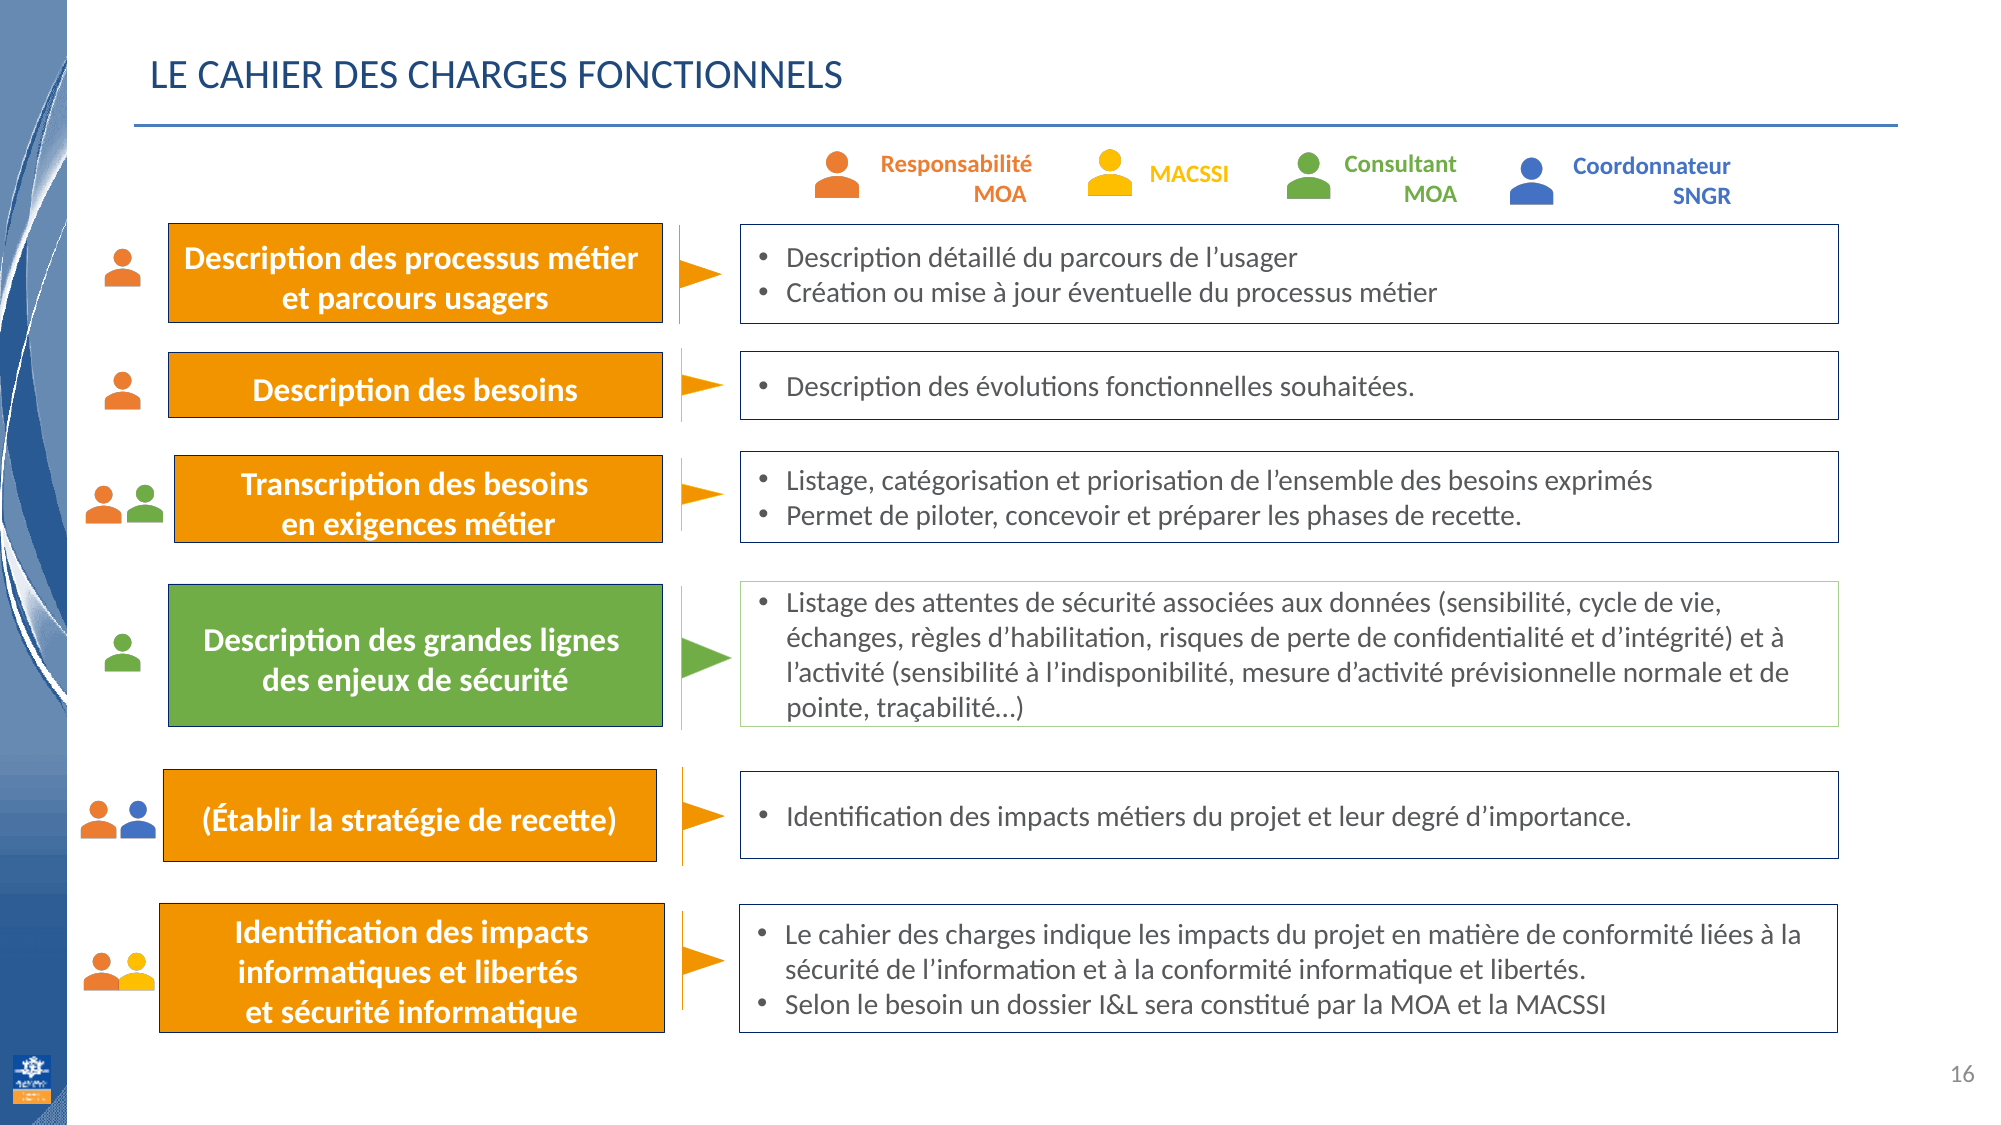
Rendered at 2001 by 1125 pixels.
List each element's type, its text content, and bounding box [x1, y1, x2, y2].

picture [77, 476, 172, 531]
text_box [681, 585, 732, 731]
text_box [682, 910, 725, 1011]
picture [72, 793, 165, 846]
slide_number 16 [1921, 1042, 1991, 1103]
title le cahier des charges fonctionnels [135, 19, 1898, 126]
picture [96, 241, 149, 294]
picture [96, 625, 149, 679]
picture [13, 1055, 51, 1104]
text_box Description des processus métier et parcours usagers [168, 223, 663, 323]
text_box Consultant MOA [1308, 137, 1459, 212]
text_box Description détaillé du parcours de l’usager Création ou mise à jour éventuelle du processus métier [740, 224, 1839, 324]
picture [1499, 148, 1564, 214]
text_box Coordonnateur SNGR [1517, 137, 1733, 216]
text_box Le cahier des charges indique les impacts du projet en matière de conformité liées à la sécurité de l’information et à la conformité informatique et libertés. Selon le besoin un dossier I&L sera constitué par la MOA et la MACSSI [739, 903, 1838, 1033]
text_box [681, 457, 724, 532]
text_box Transcription des besoins en exigences métier [174, 455, 663, 543]
picture [96, 364, 149, 417]
picture [75, 945, 163, 998]
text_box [679, 224, 722, 324]
text_box Identification des impacts métiers du projet et leur degré d’importance. [740, 771, 1839, 859]
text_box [681, 348, 724, 422]
text_box (Établir la stratégie de recette) [162, 769, 657, 862]
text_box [682, 766, 725, 866]
text_box Listage des attentes de sécurité associées aux données (sensibilité, cycle de vie, échanges, règles d’habilitation, risques de perte de confidentialité et d’intégrité) et à l’activité (sensibilité à l’indisponibilité, mesure d’activité prévisionnelle normale et de pointe, traçabilité…) [740, 581, 1839, 727]
text_box Identification des impacts informatiques et libertés et sécurité informatique [159, 902, 665, 1033]
text_box Description des grandes lignes des enjeux de sécurité [168, 583, 663, 727]
text_box Description des besoins [168, 352, 663, 418]
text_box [1029, 139, 1245, 205]
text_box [804, 139, 1048, 217]
text_box Description des évolutions fonctionnelles souhaitées. [740, 351, 1839, 420]
text_box Listage, catégorisation et priorisation de l’ensemble des besoins exprimés Permet de piloter, concevoir et préparer les phases de recette. [740, 450, 1839, 543]
picture [1275, 143, 1341, 209]
